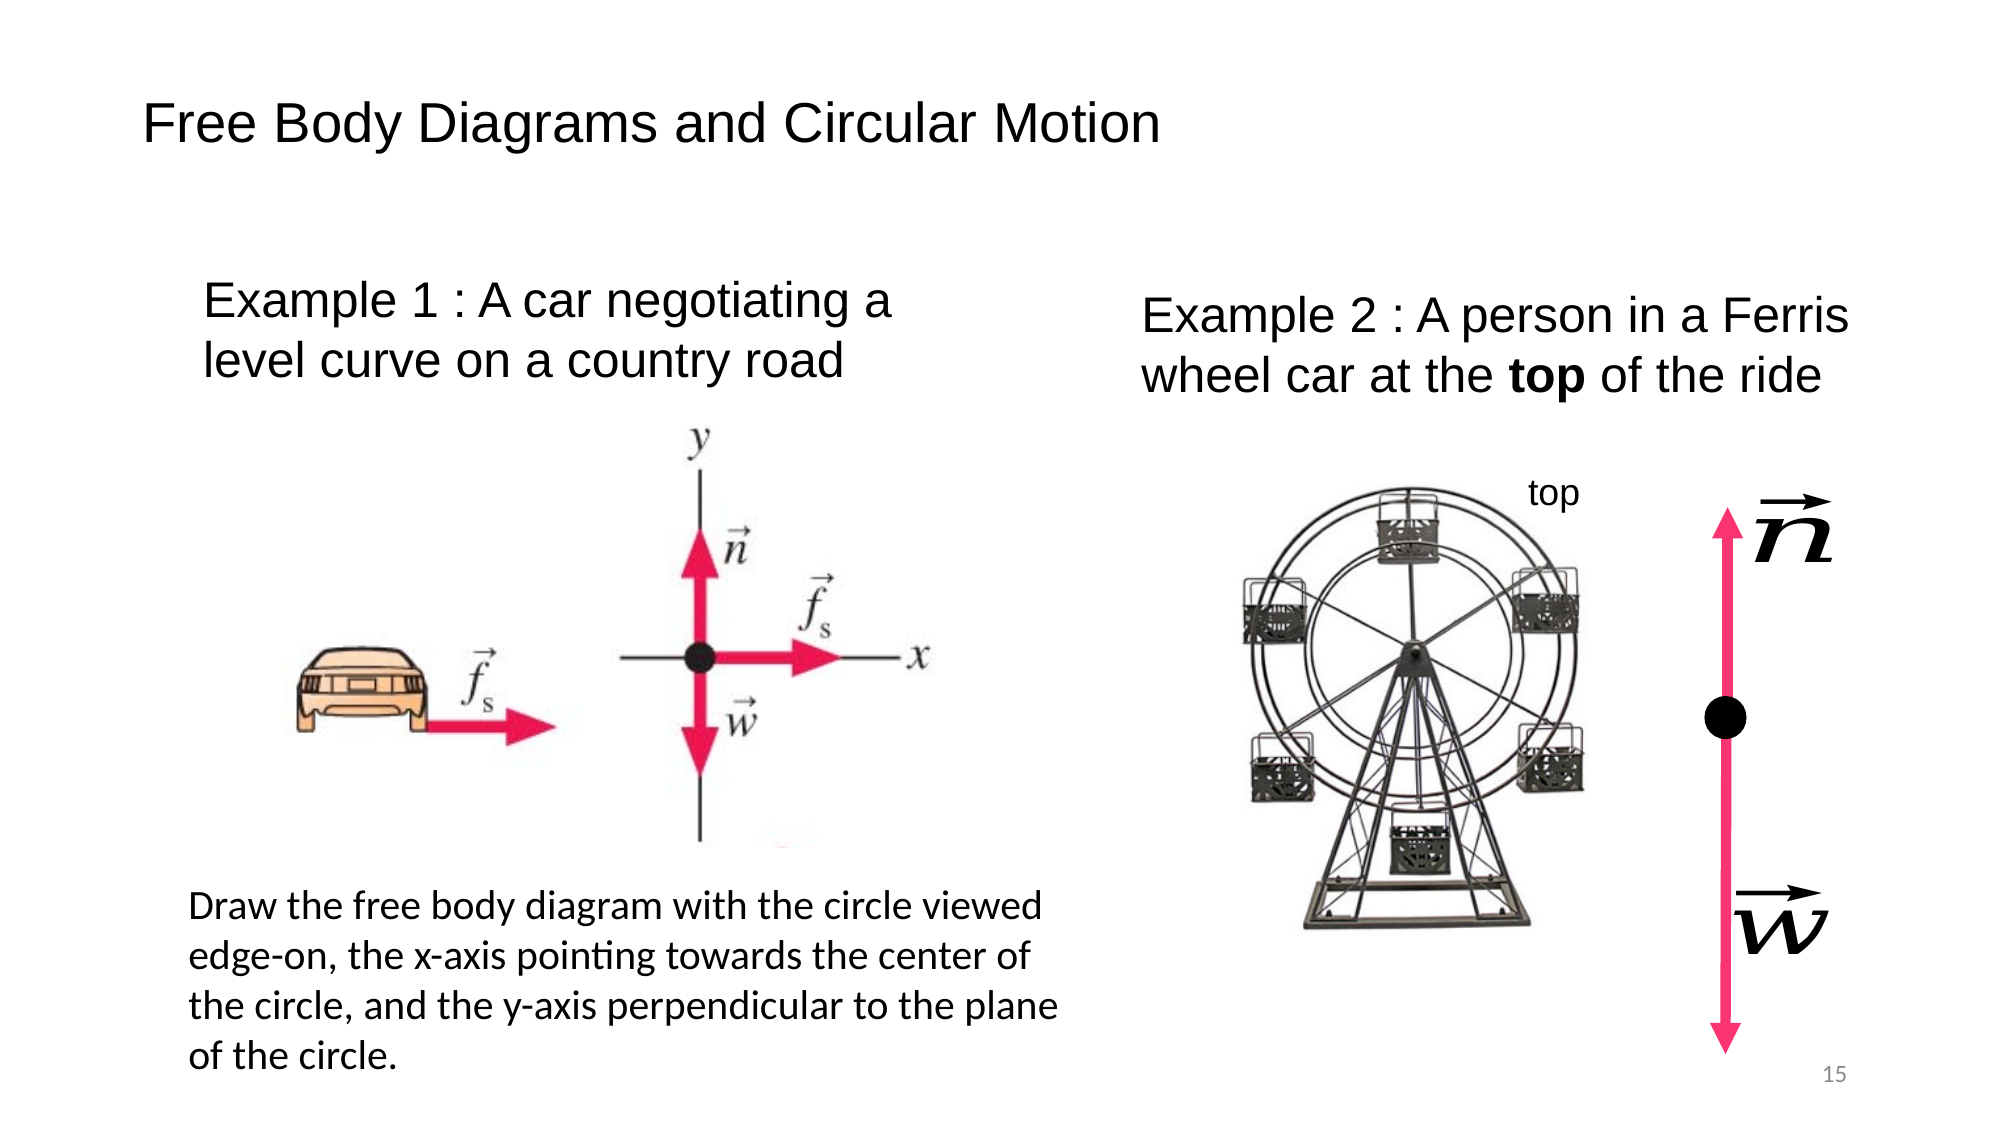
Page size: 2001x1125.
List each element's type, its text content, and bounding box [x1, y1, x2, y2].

text_box Example 2 : A person in a Ferris wheel car at the top of the ride [1126, 275, 1890, 411]
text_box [1487, 460, 1843, 1055]
text_box Example 1 : A car negotiating a level curve on a country road [188, 260, 950, 395]
picture [1238, 473, 1487, 940]
text_box Draw the free body diagram with the circle viewed edge-on, the x-axis pointing towards the center of the circle, and the y-axis perpendicular to the plane of the circle. [188, 877, 1073, 1095]
slide_number 15 [1412, 1042, 1863, 1103]
picture [240, 411, 950, 848]
text_box Free Body Diagrams and Circular Motion [142, 86, 1509, 184]
